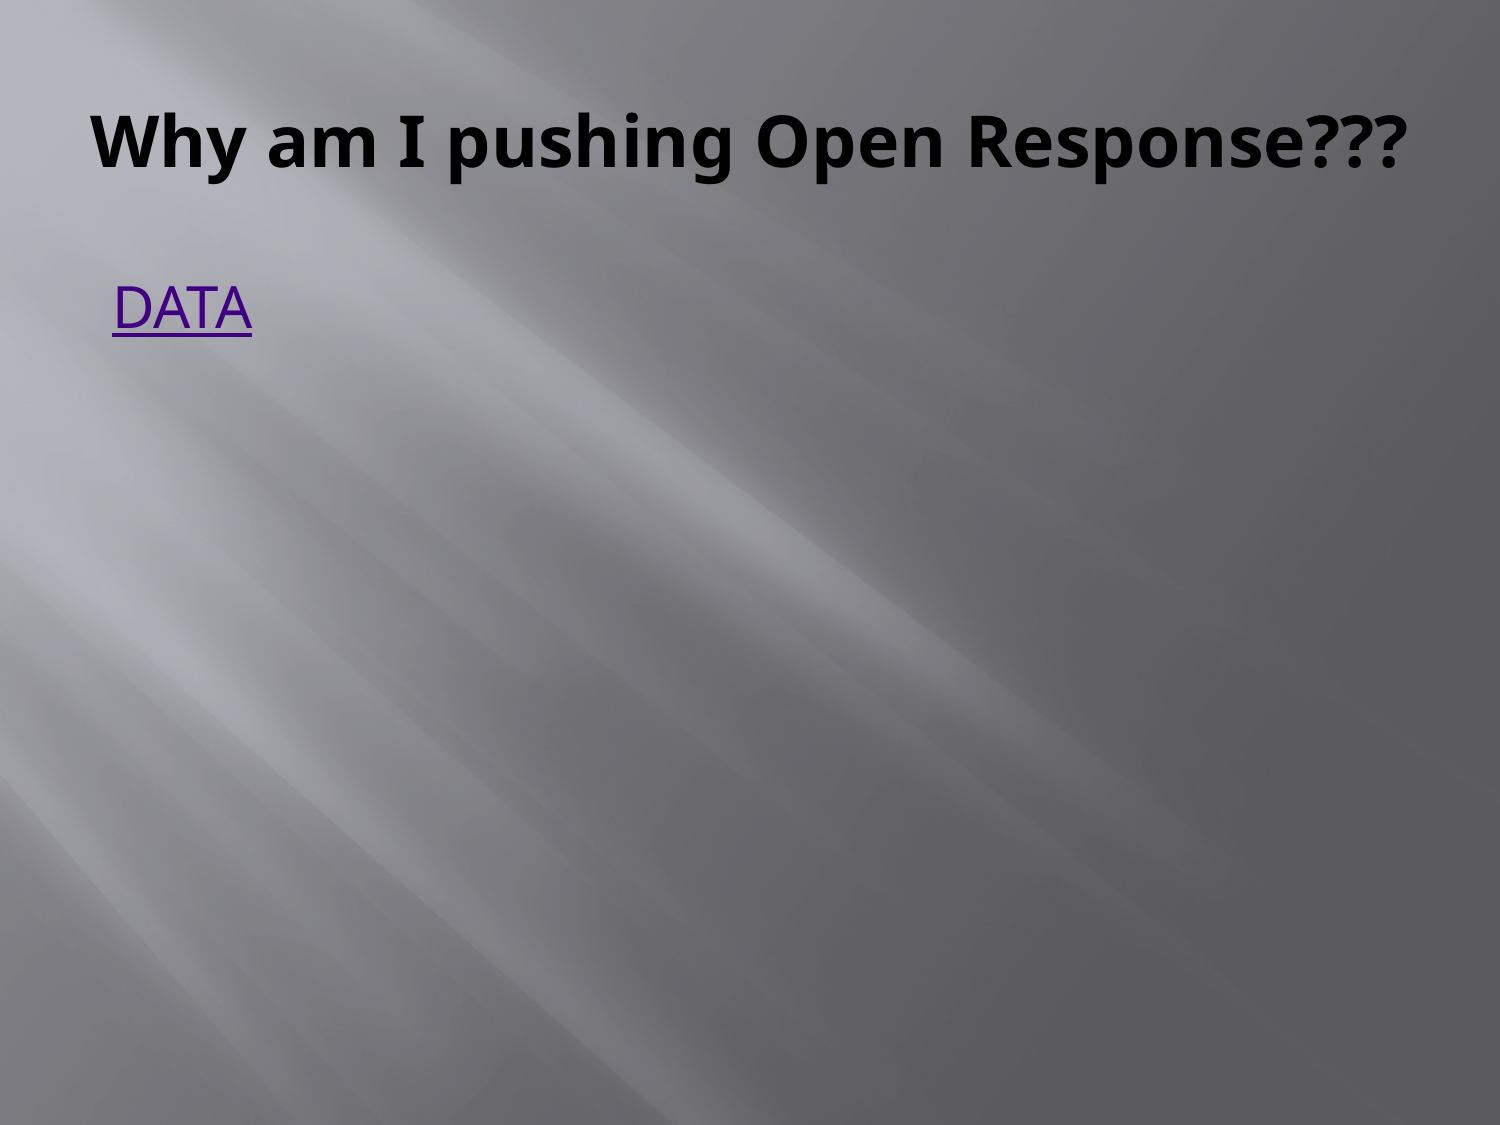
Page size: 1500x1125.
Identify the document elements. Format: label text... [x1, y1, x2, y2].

list DATA [75, 262, 1425, 1035]
title Why am I pushing Open Response??? [75, 45, 1425, 233]
